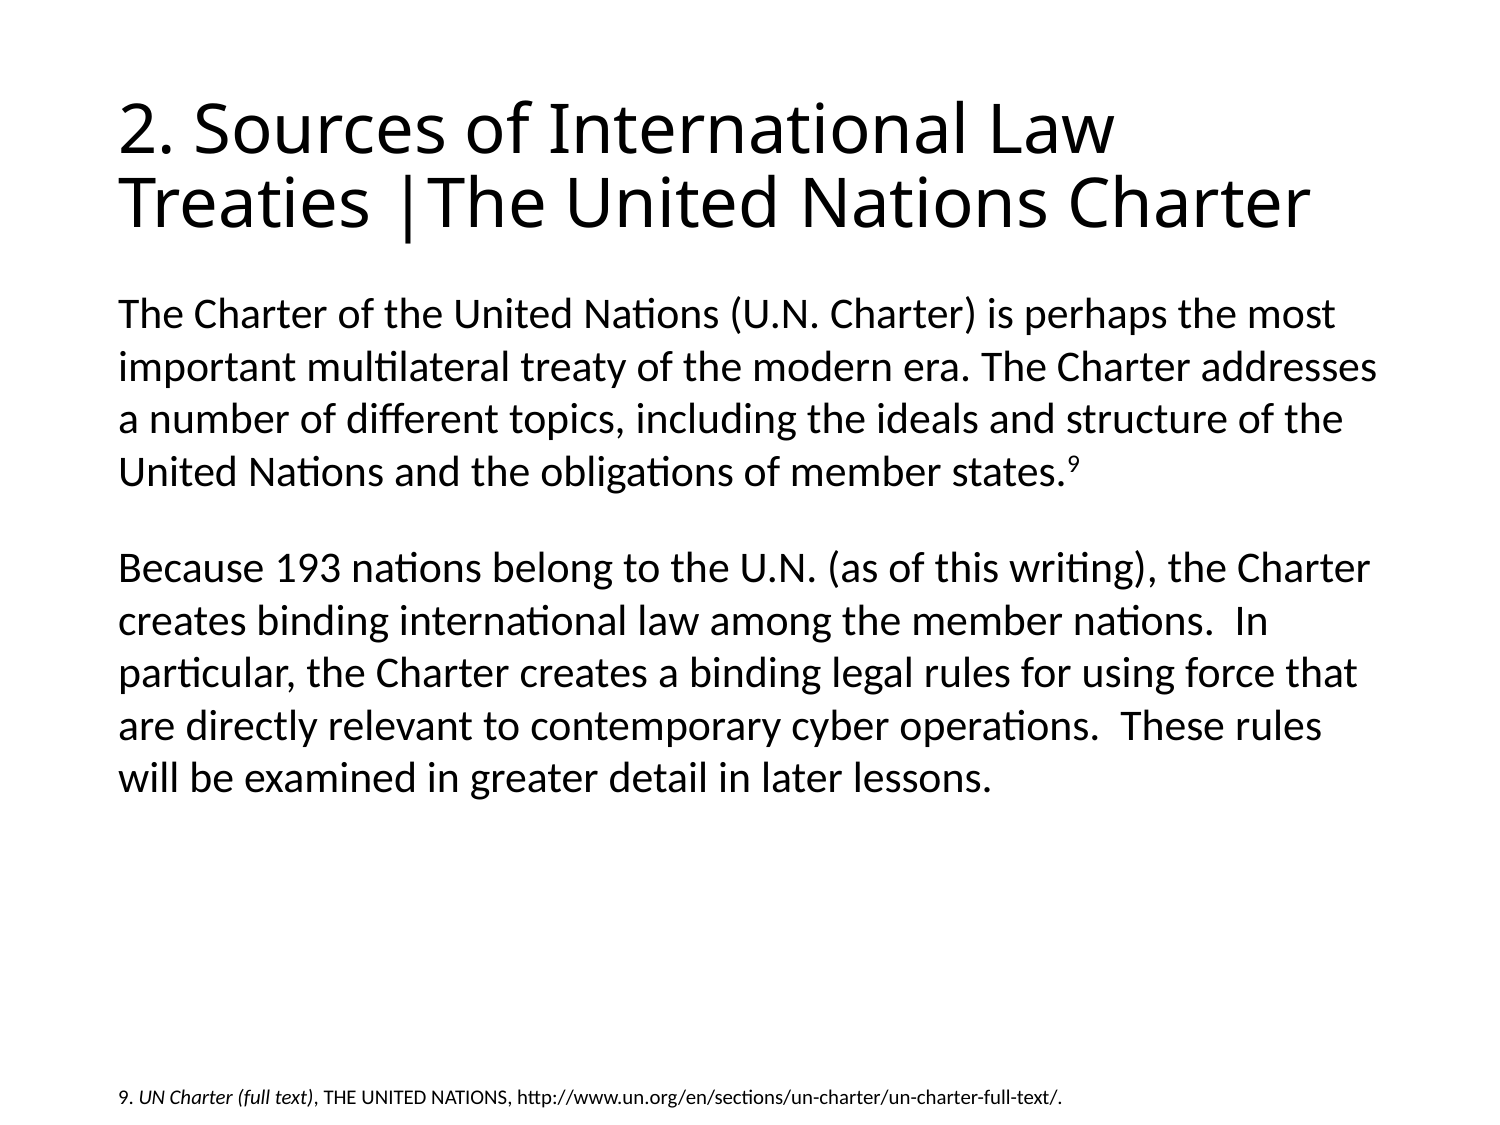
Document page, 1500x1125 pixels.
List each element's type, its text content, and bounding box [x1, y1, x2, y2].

list The Charter of the United Nations (U.N. Charter) is perhaps the most important multilateral treaty of the modern era. The Charter addresses a number of different topics, including the ideals and structure of the United Nations and the obligations of member states.9 Because 193 nations belong to the U.N. (as of this writing), the Charter creates binding international law among the member nations. In particular, the Charter creates a binding legal rules for using force that are directly relevant to contemporary cyber operations. These rules will be examined in greater detail in later lessons. 9. UN Charter (full text), The United Nations, http://www.un.org/en/sections/un-charter/un-charter-full-text/. [102, 278, 1398, 992]
title 2. Sources of International Law Treaties |The United Nations Charter [102, 59, 1398, 278]
